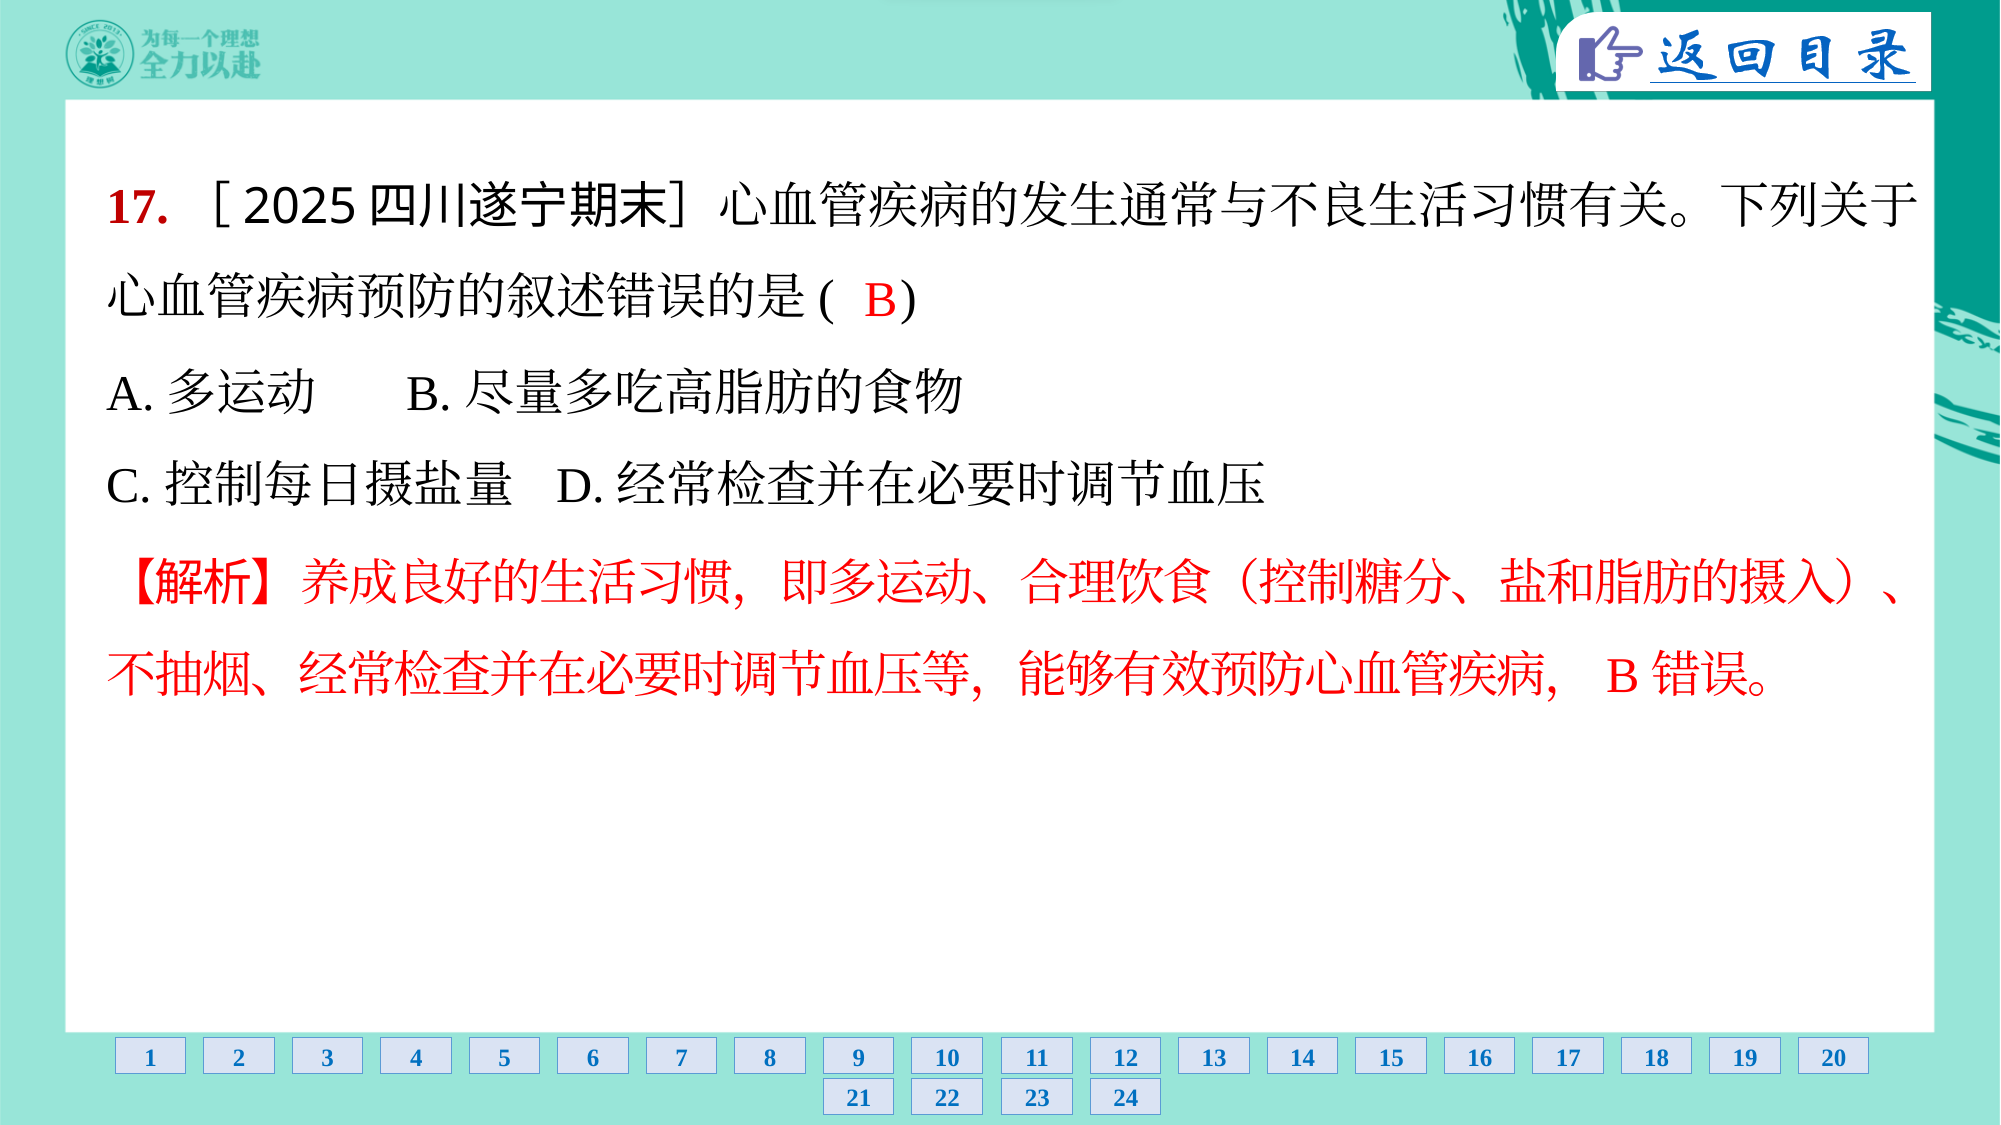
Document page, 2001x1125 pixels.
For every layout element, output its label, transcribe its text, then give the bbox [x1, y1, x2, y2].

picture [0, 0, 2000, 1125]
text_box B [846, 234, 917, 327]
text_box 【解析】养成良好的生活习惯，即多运动、合理饮食（控制糖分、盐和脂肪的摄入）、 不抽烟、经常检查并在必要时调节血压等，能够有效预防心血管疾病，B错误。 [106, 518, 1895, 702]
text_box A.多运动 B.尽量多吃高脂肪的食物 C.控制每日摄盐量 D.经常检查并在必要时调节血压 [106, 329, 1895, 513]
text_box 17.［2025四川遂宁期末］心血管疾病的发生通常与不良生活习惯有关。下列关于 心血管疾病预防的叙述错误的是( ) [106, 141, 1895, 325]
